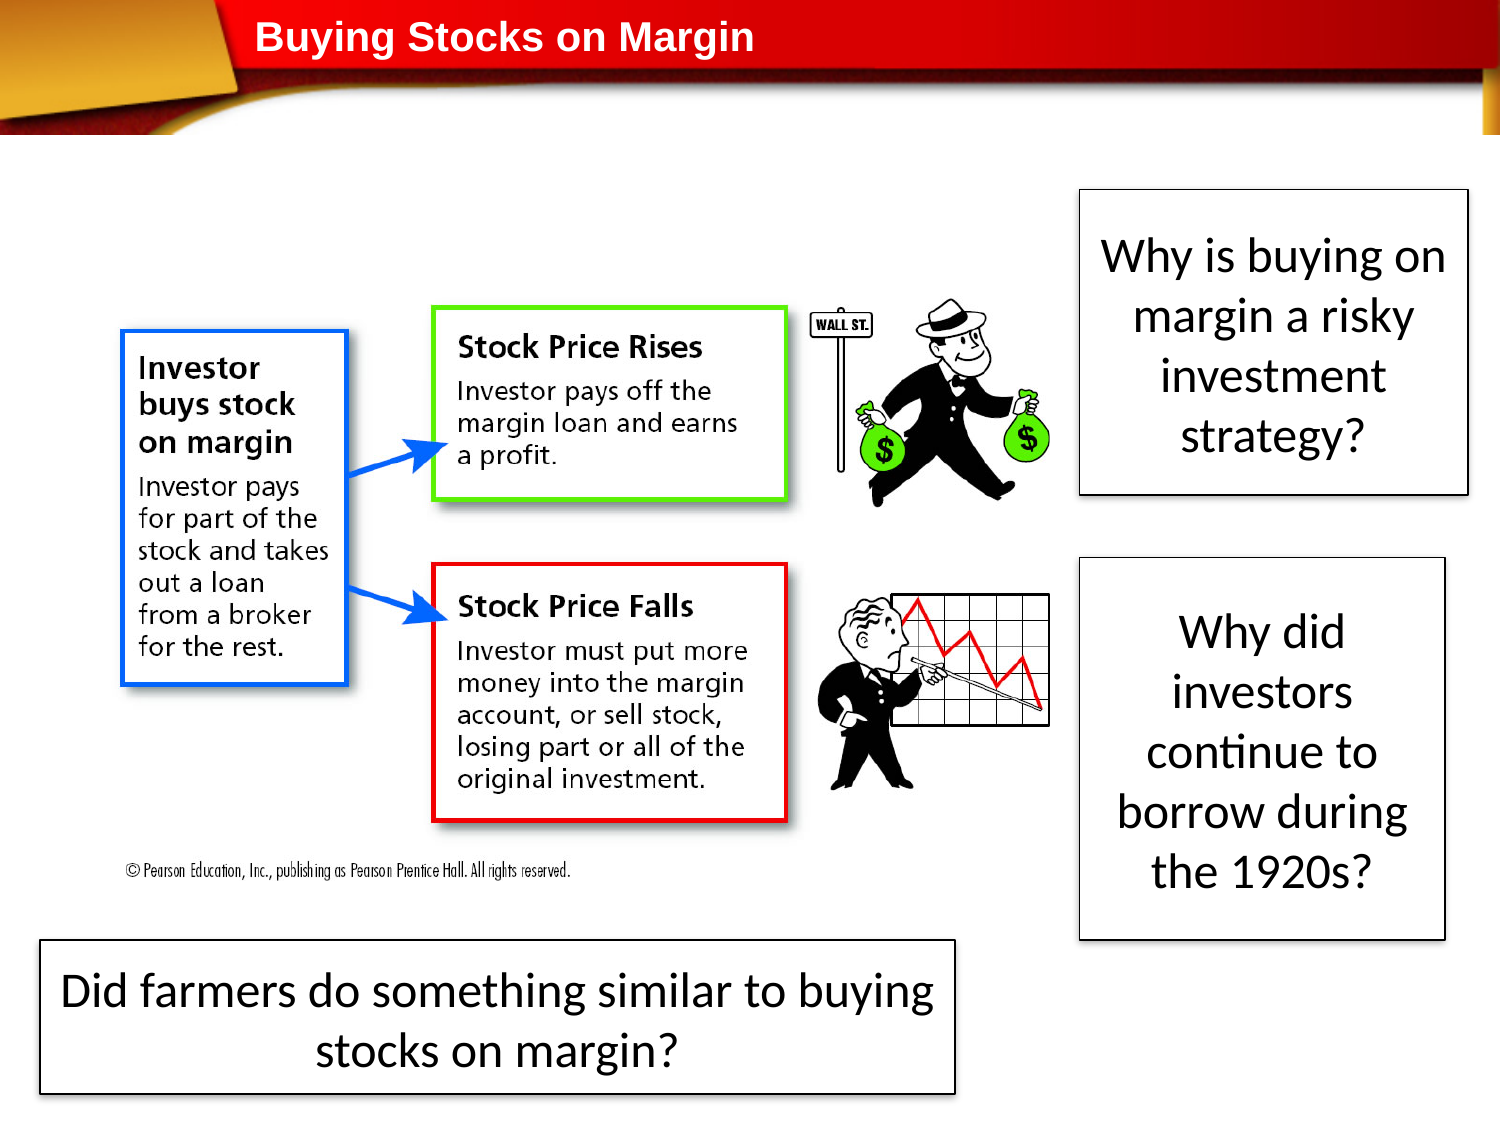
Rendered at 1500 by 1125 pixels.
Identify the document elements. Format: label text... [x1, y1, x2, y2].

text_box Why is buying on margin a risky investment strategy? [1079, 189, 1469, 496]
picture [0, 0, 1500, 135]
text_box Did farmers do something similar to buying stocks on margin? [39, 939, 956, 1095]
text_box Why did investors continue to borrow during the 1920s? [1079, 557, 1446, 941]
picture [110, 296, 1051, 881]
